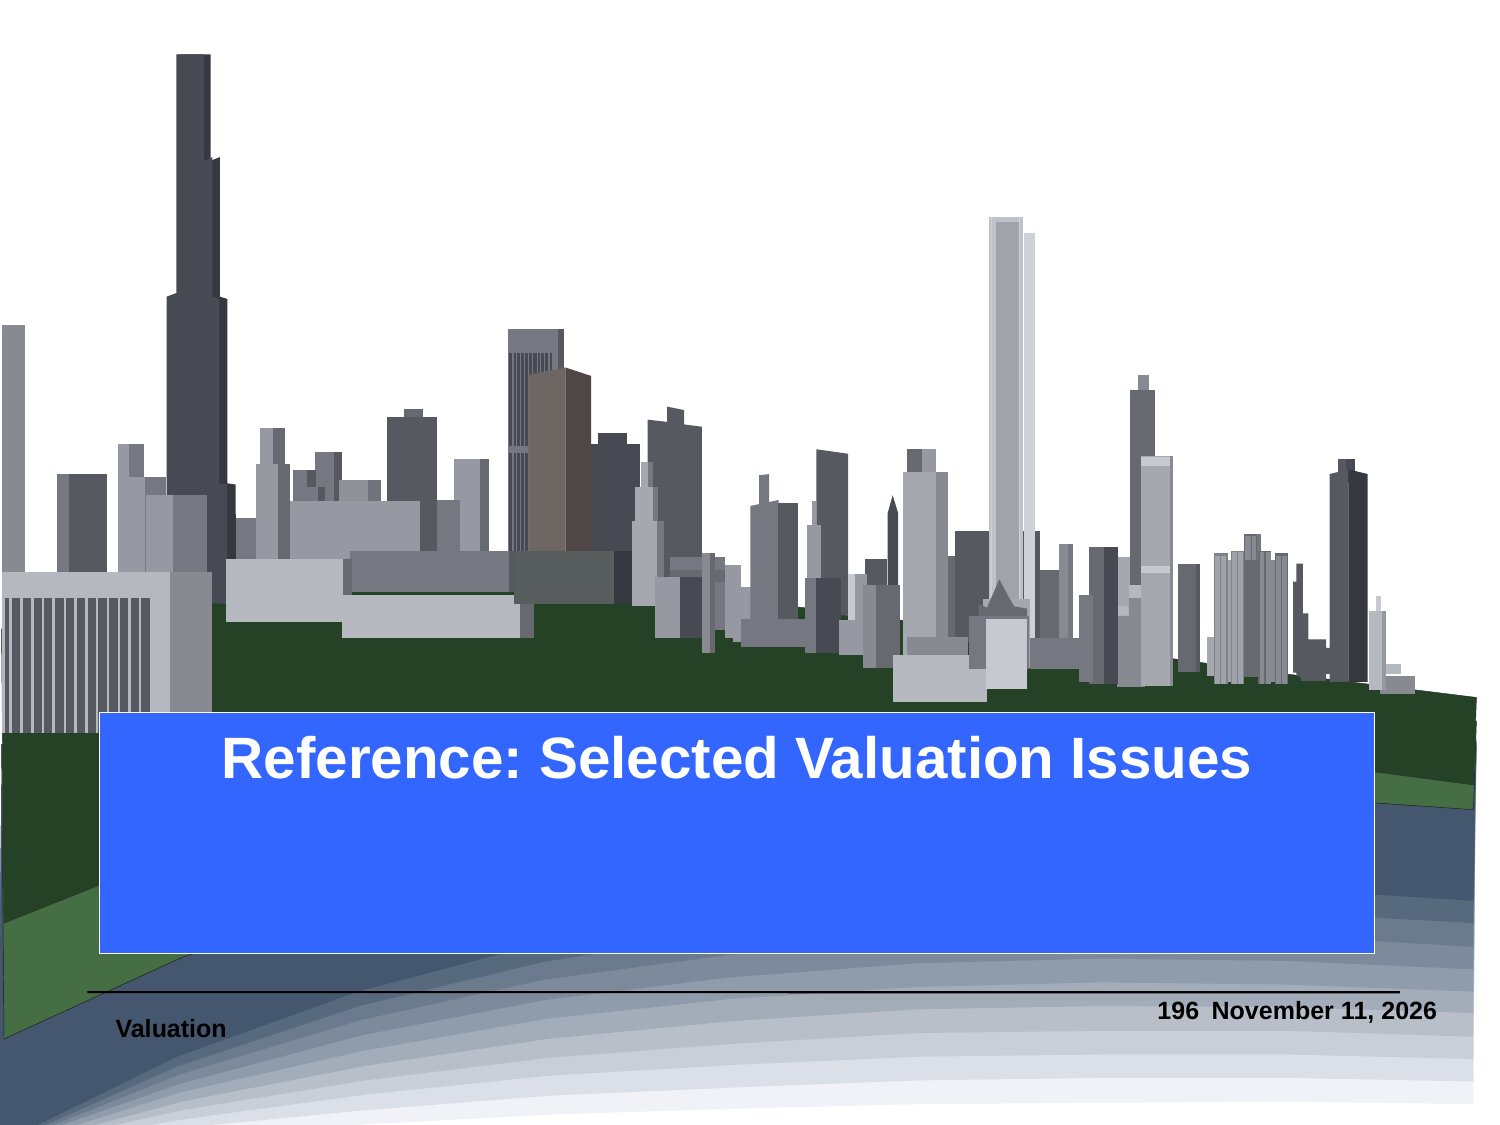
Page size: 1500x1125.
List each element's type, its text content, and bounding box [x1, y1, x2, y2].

title Reference: Selected Valuation Issues [99, 712, 1375, 954]
